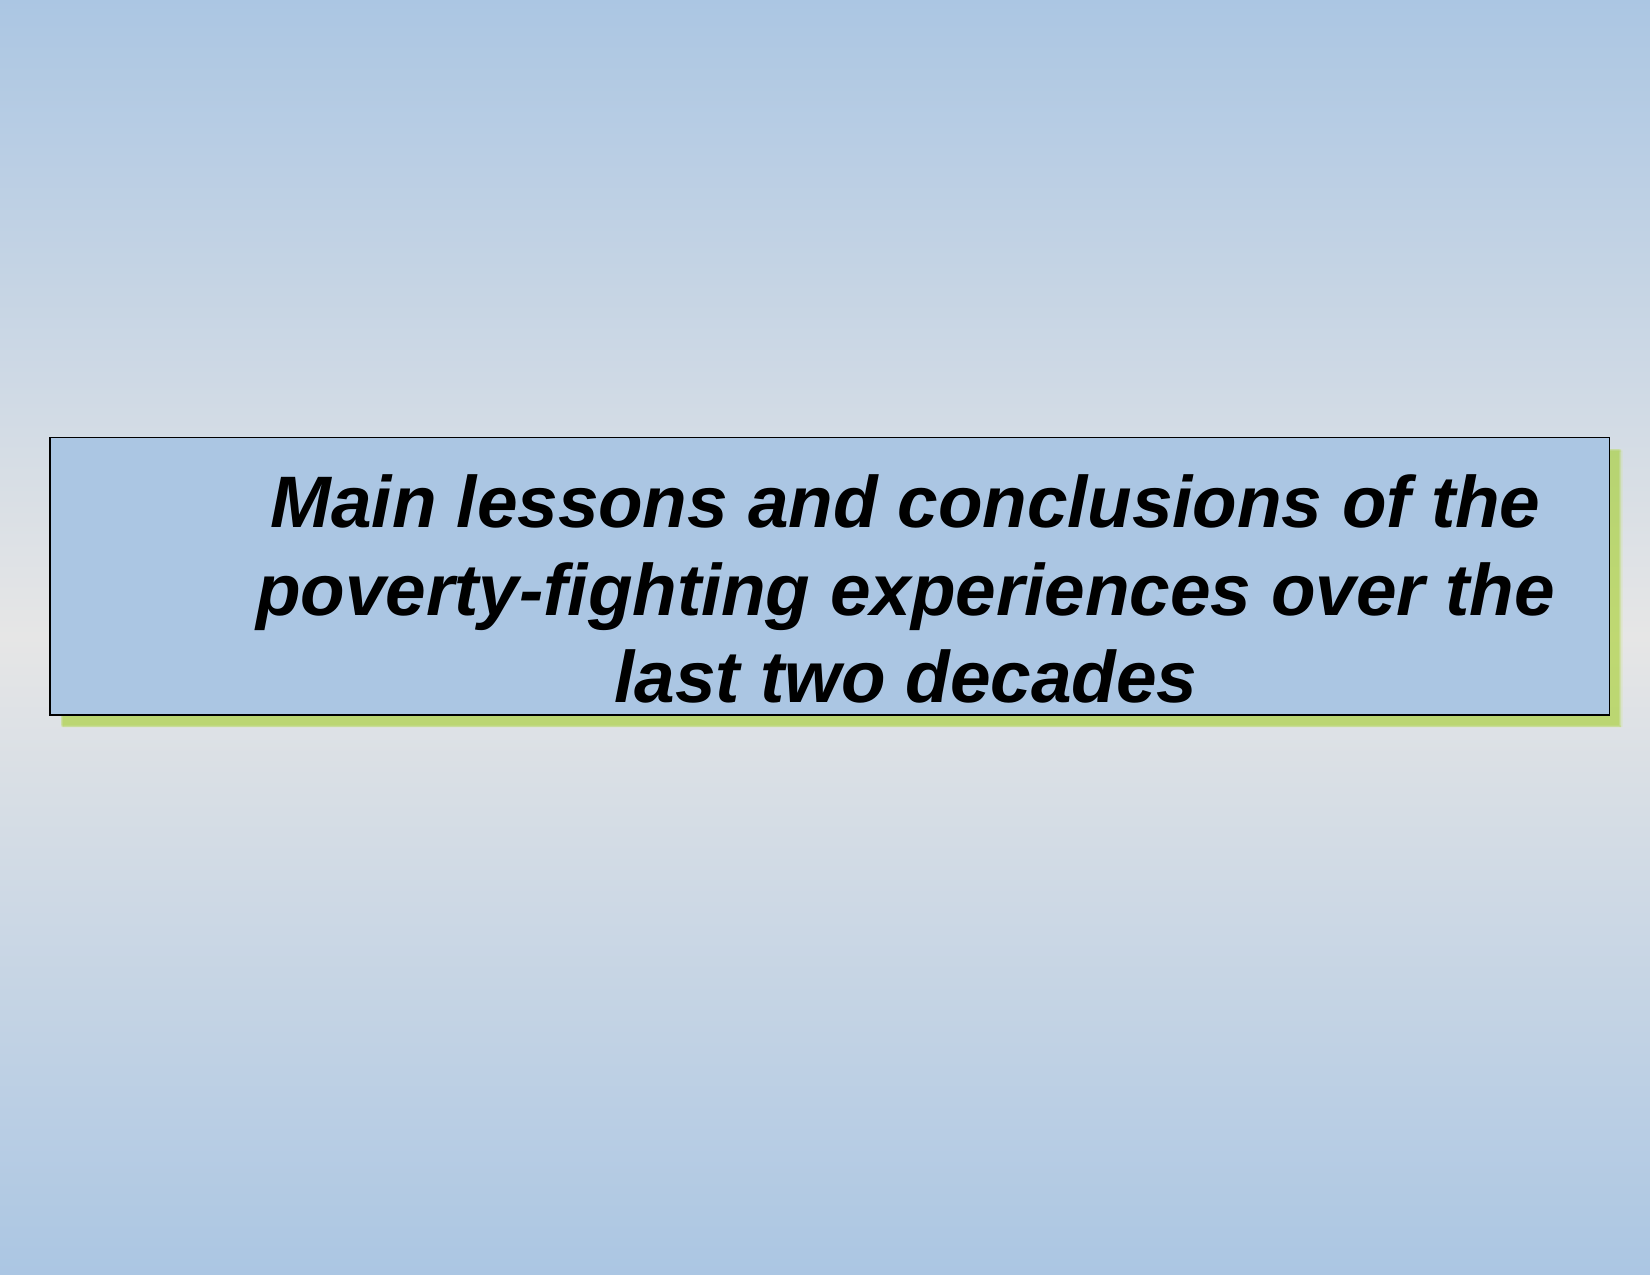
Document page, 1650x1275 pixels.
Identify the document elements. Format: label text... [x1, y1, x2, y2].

title Main lessons and conclusions of the poverty-fighting experiences over the last two decades [49, 437, 1610, 716]
